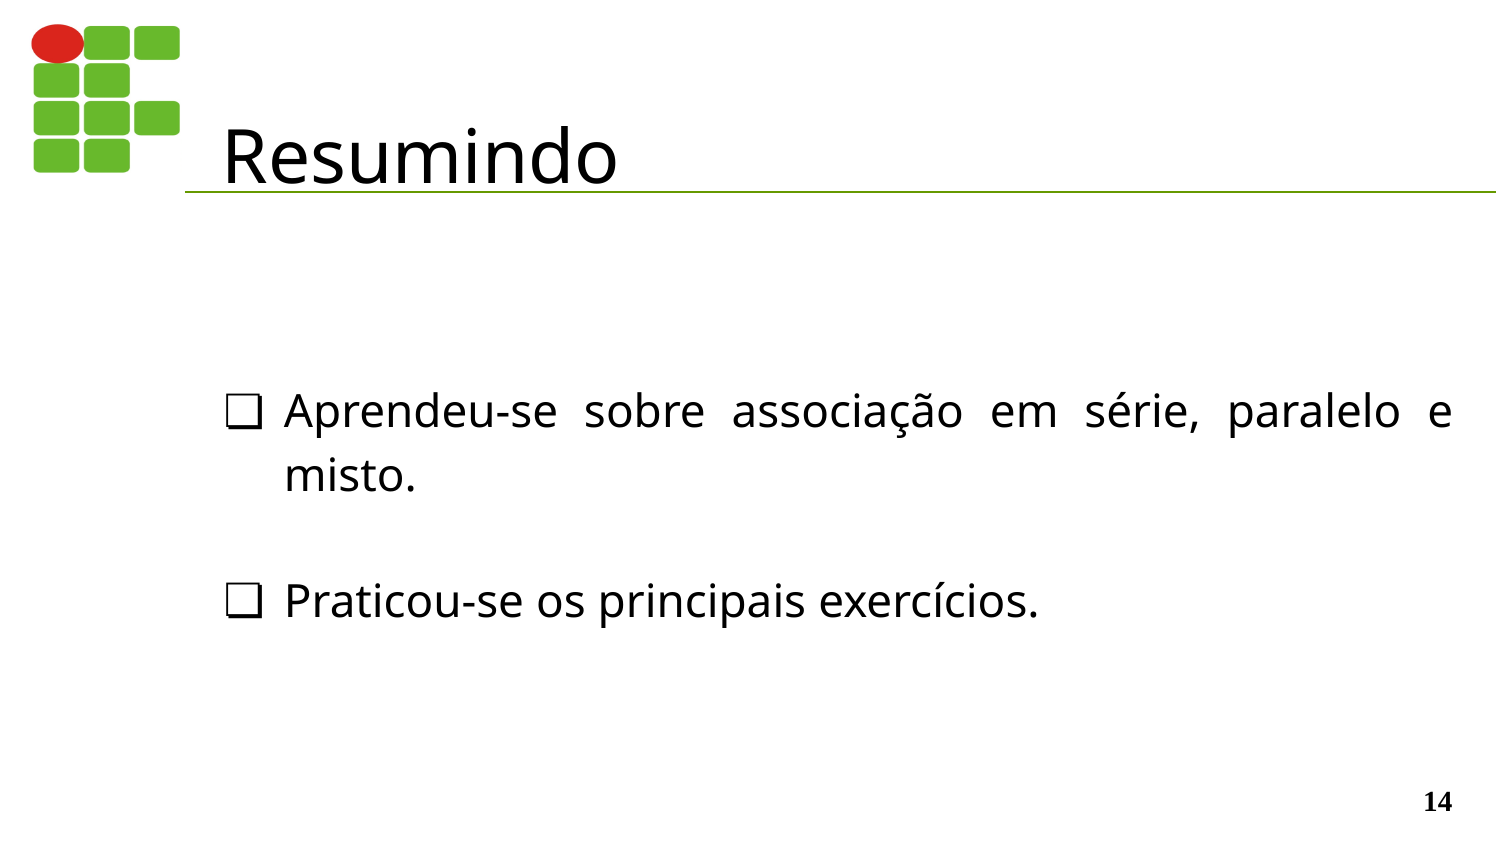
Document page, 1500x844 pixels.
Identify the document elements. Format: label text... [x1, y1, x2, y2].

picture [29, 23, 182, 174]
text_box ‹#› [1155, 791, 1468, 825]
list Aprendeu-se sobre associação em série, paralelo e misto. Praticou-se os principais exercícios. [193, 248, 1469, 791]
title Resumindo [206, 26, 1468, 207]
